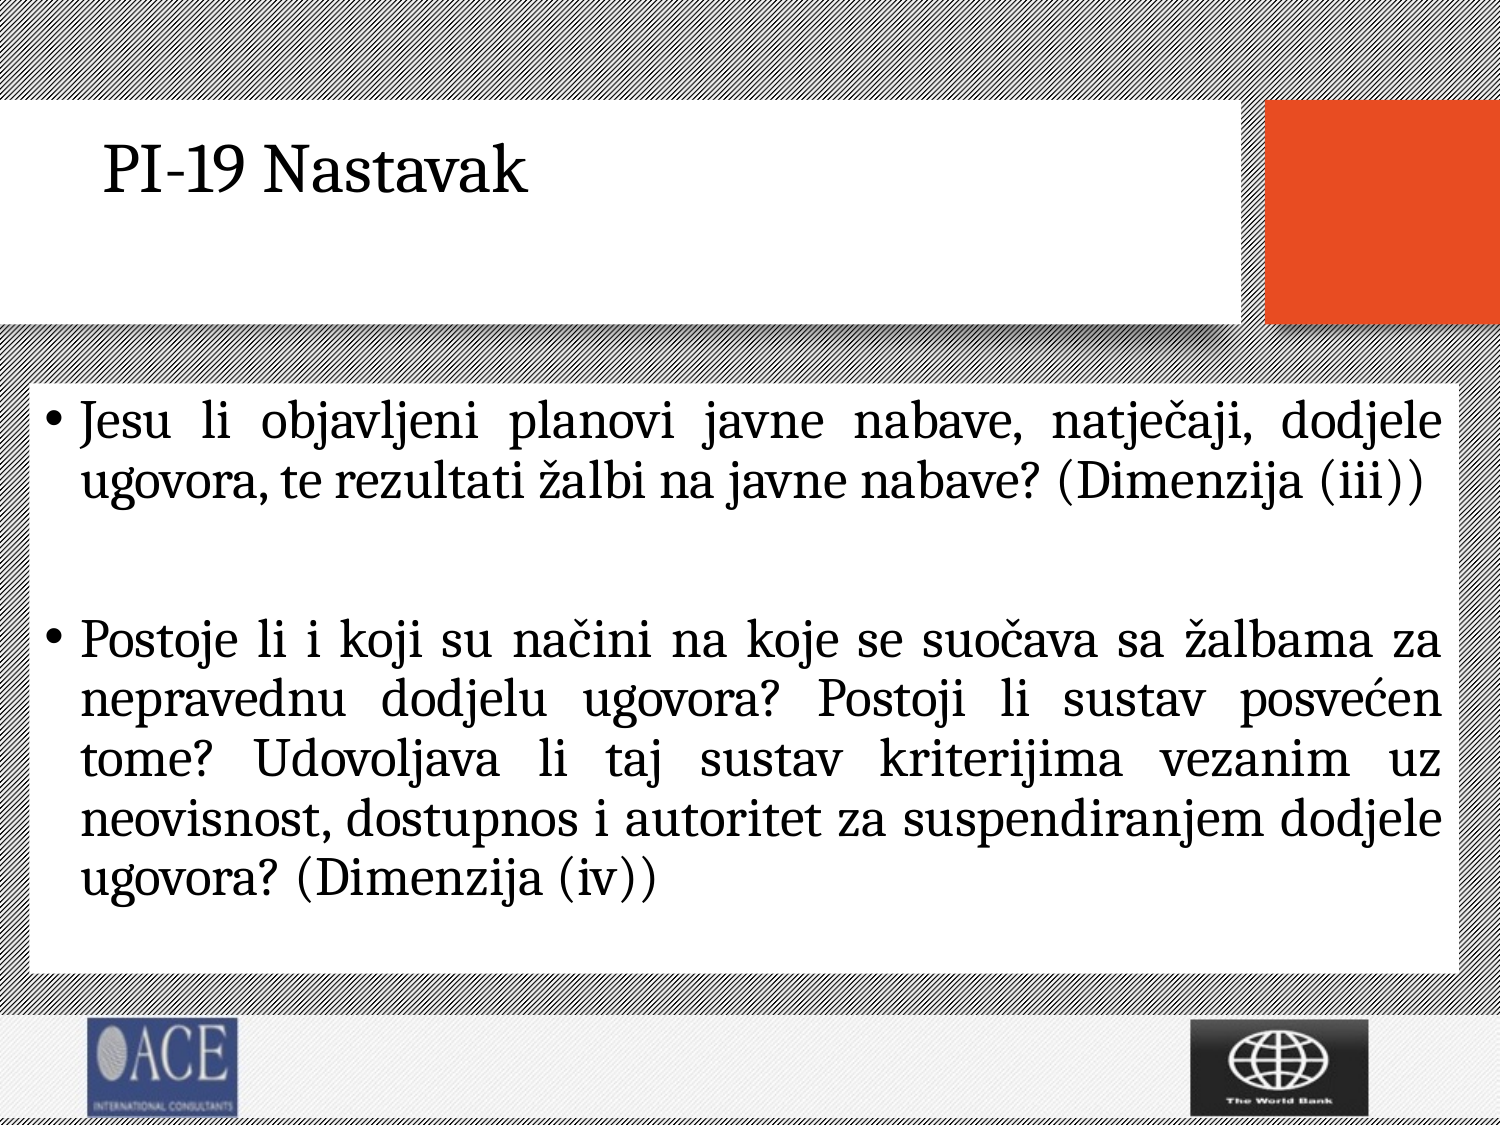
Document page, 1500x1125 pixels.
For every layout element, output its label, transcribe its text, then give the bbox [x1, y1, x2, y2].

title PI-19 Nastavak [86, 123, 1219, 301]
picture [0, 0, 1500, 1125]
list Jesu li objavljeni planovi javne nabave, natječaji, dodjele ugovora, te rezultati žalbi na javne nabave? (Dimenzija (iii)) Postoje li i koji su načini na koje se suočava sa žalbama za nepravednu dodjelu ugovora? Postoji li sustav posvećen tome? Udovoljava li taj sustav kriterijima vezanim uz neovisnost, dostupnos i autoritet za suspendiranjem dodjele ugovora? (Dimenzija (iv)) [29, 383, 1460, 974]
